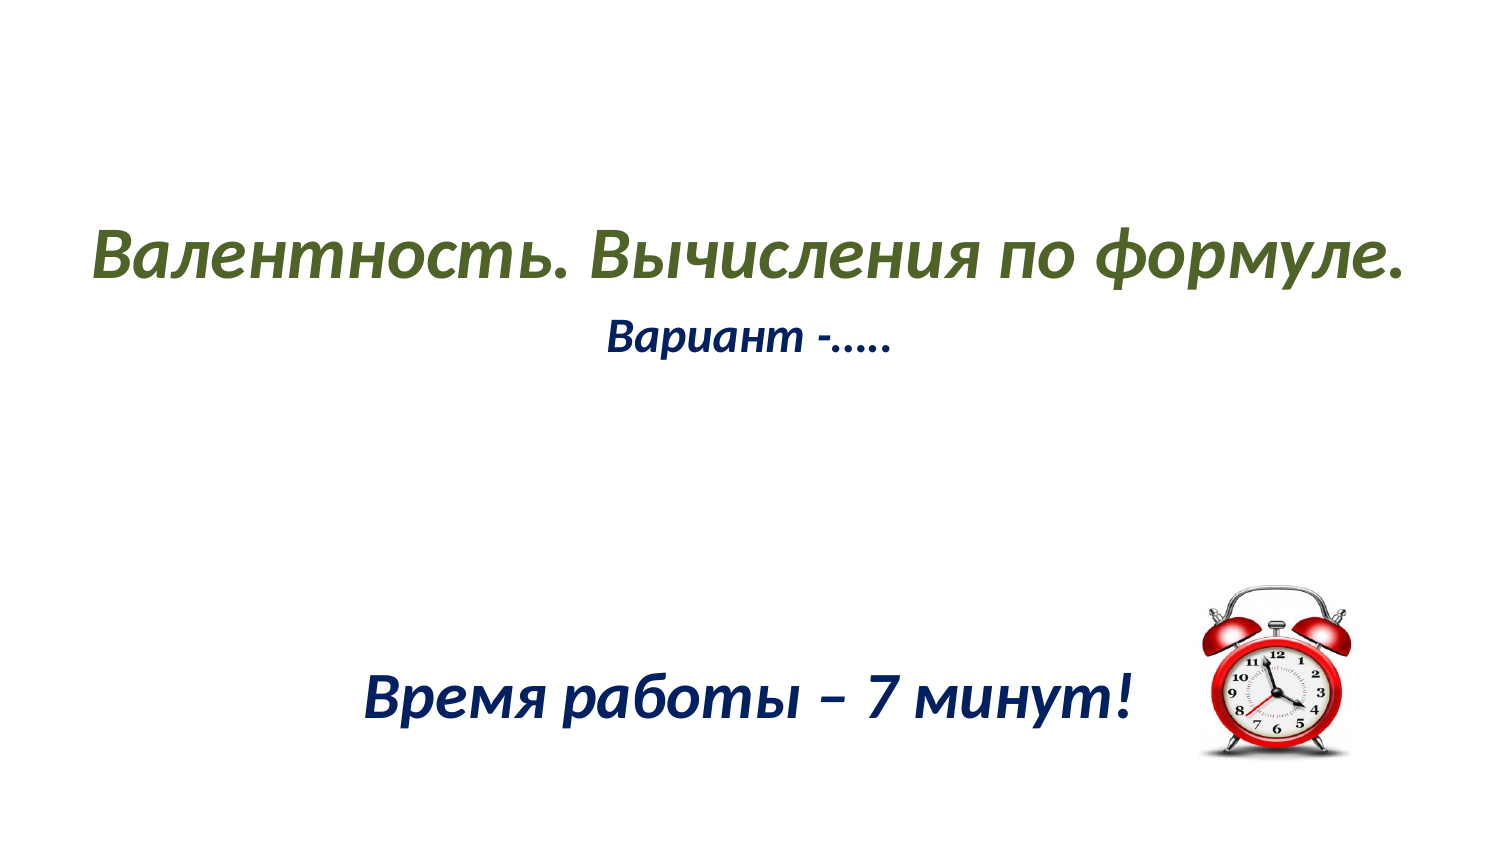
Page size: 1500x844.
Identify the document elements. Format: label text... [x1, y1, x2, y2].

picture [1171, 585, 1380, 762]
list Валентность. Вычисления по формуле. Вариант -….. Время работы – 7 минут! [75, 196, 1425, 754]
